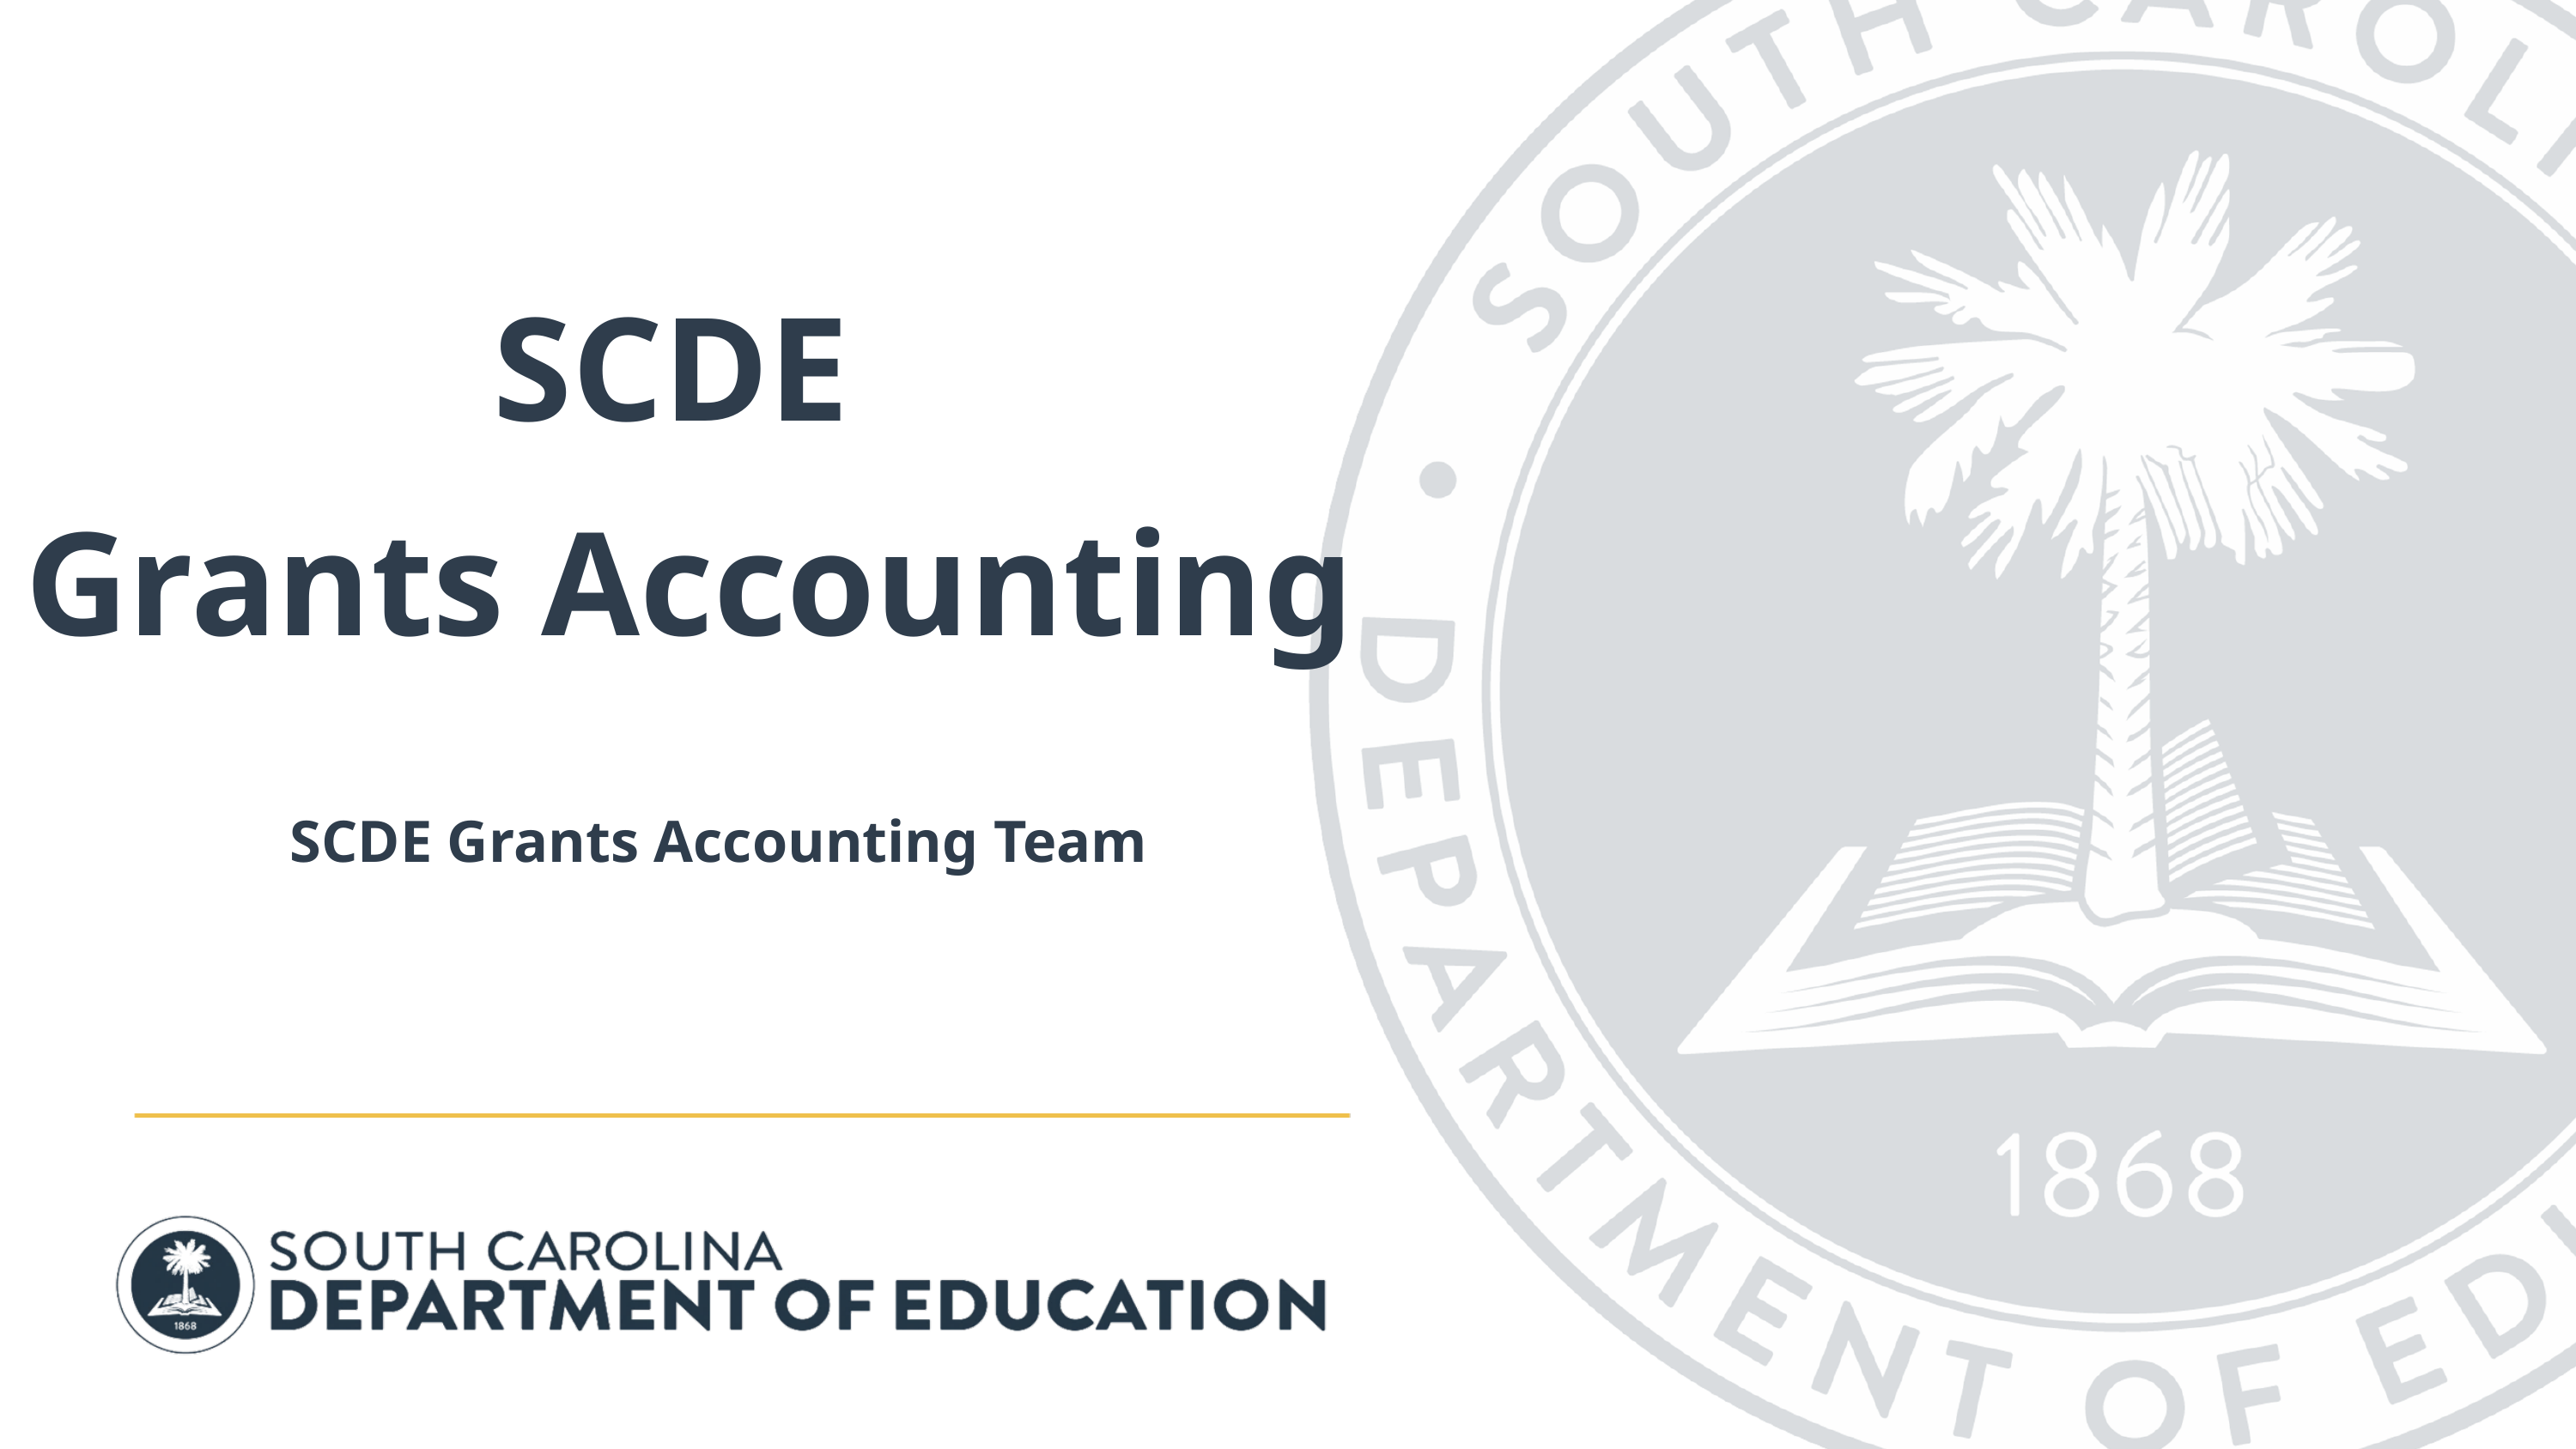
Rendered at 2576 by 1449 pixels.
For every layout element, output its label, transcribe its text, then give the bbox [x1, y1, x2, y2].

subtitle SCDE Grants Accounting Team [276, 782, 1291, 883]
title SCDE Grants Accounting [0, 204, 1393, 723]
picture [42, 0, 2576, 1449]
